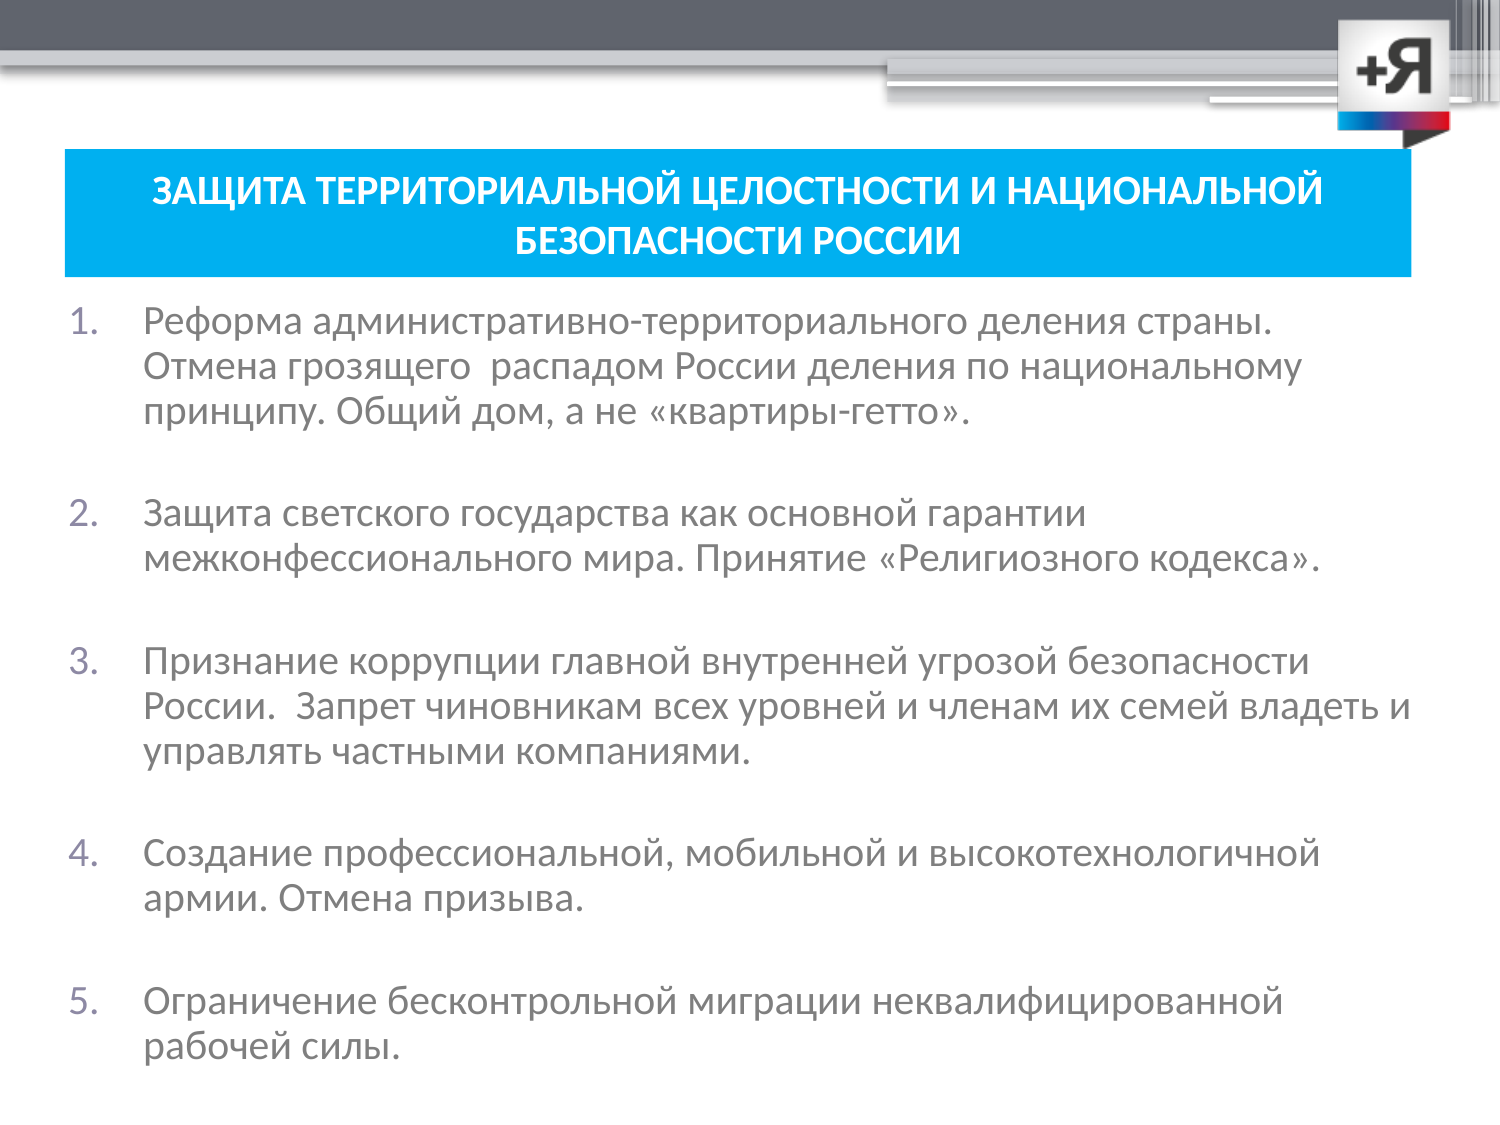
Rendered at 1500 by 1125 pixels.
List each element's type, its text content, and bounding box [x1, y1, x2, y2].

picture [1328, 19, 1451, 149]
title ЗАЩИТА ТЕРРИТОРИАЛЬНОЙ ЦЕЛОСТНОСТИ И НАЦИОНАЛЬНОЙ БЕЗОПАСНОСТИ РОССИИ [63, 147, 1413, 279]
list Реформа административно-территориального деления страны. Отмена грозящего распадом России деления по национальному принципу. Общий дом, а не «квартиры-гетто». Защита светского государства как основной гарантии межконфессионального мира. Принятие «Религиозного кодекса». Признание коррупции главной внутренней угрозой безопасности России. Запрет чиновникам всех уровней и членам их семей владеть и управлять частными компаниями. Создание профессиональной, мобильной и высокотехнологичной армии. Отмена призыва. Ограничение бесконтрольной миграции неквалифицированной рабочей силы. [52, 290, 1429, 1079]
